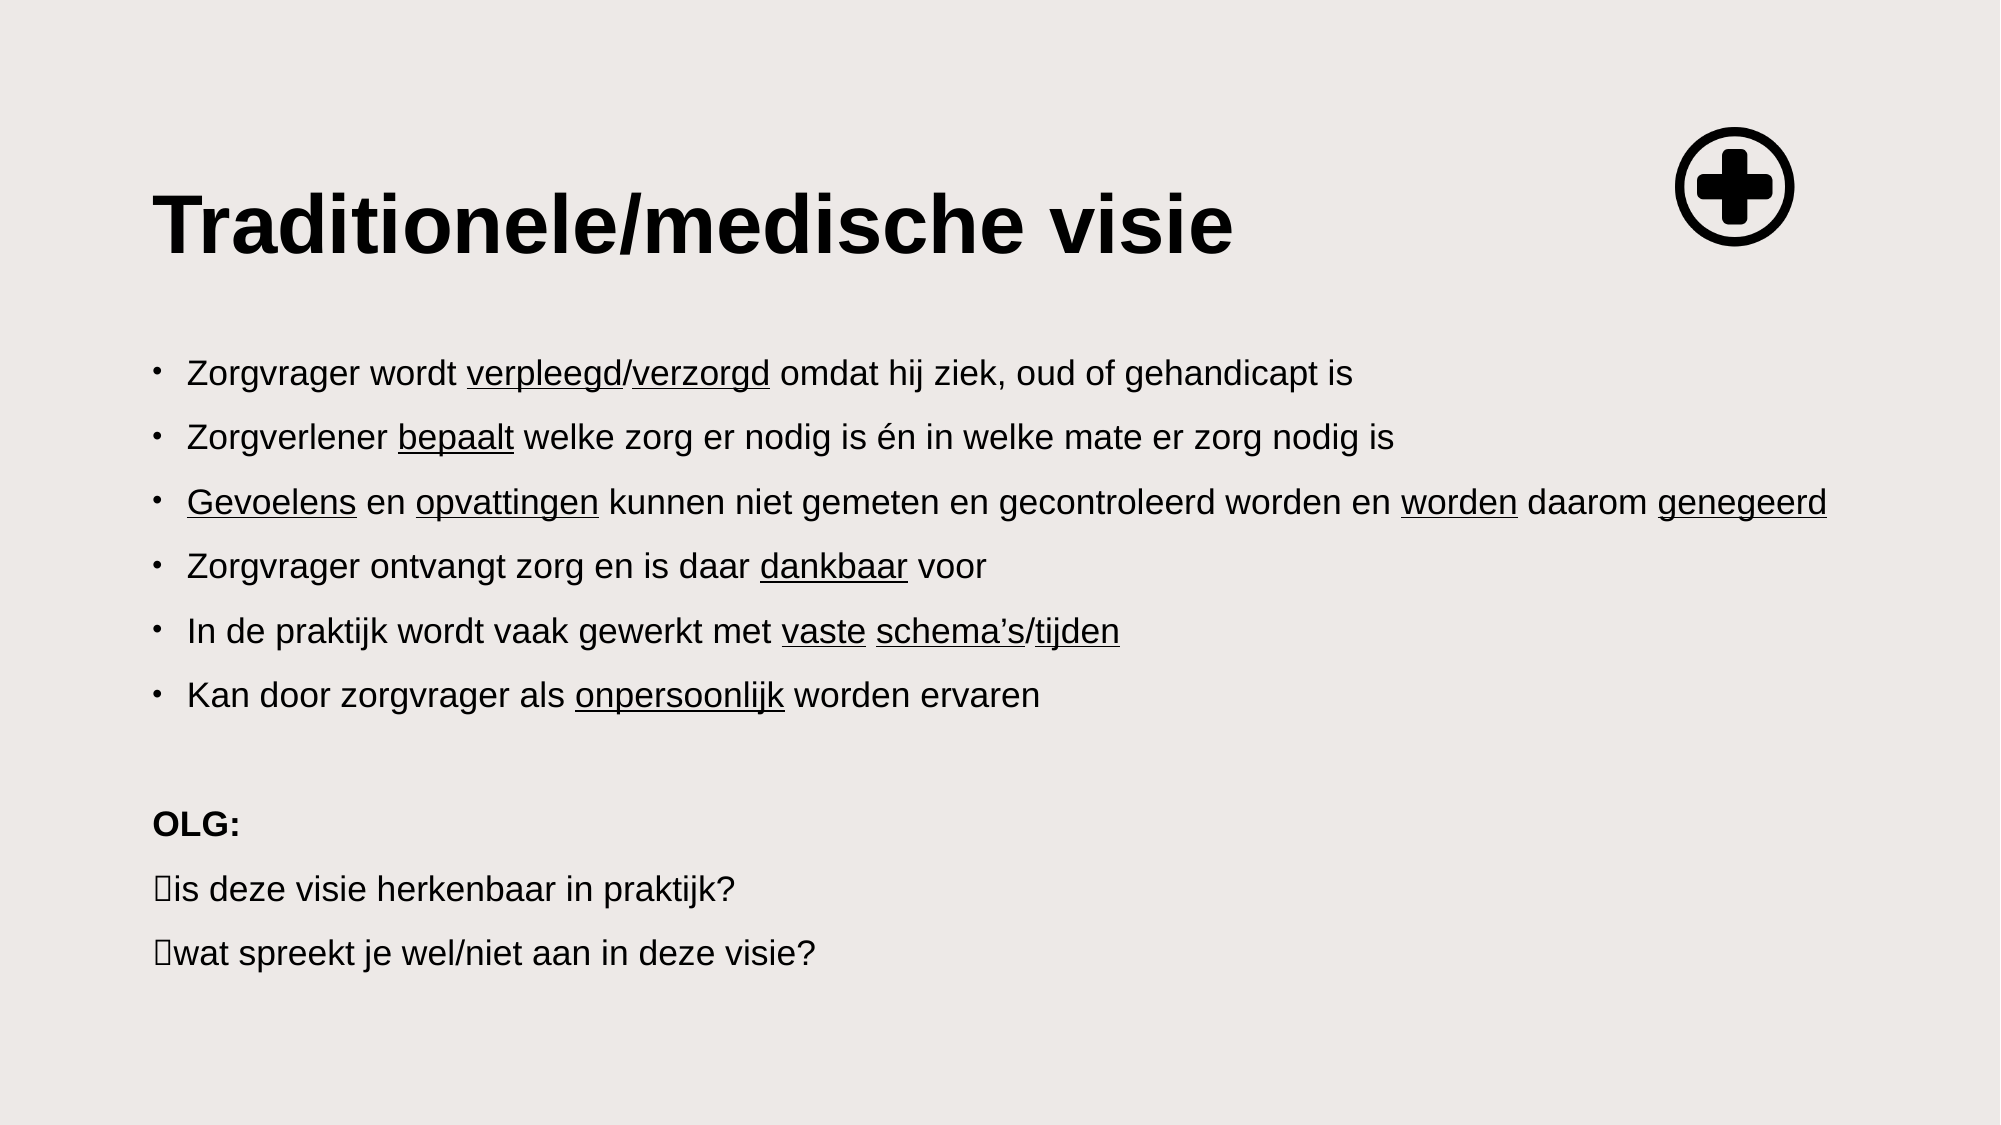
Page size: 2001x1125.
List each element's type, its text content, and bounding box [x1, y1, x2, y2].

title Traditionele/medische visie [137, 95, 1863, 280]
list Zorgvrager wordt verpleegd/verzorgd omdat hij ziek, oud of gehandicapt is Zorgverlener bepaalt welke zorg er nodig is én in welke mate er zorg nodig is Gevoelens en opvattingen kunnen niet gemeten en gecontroleerd worden en worden daarom genegeerd Zorgvrager ontvangt zorg en is daar dankbaar voor In de praktijk wordt vaak gewerkt met vaste schema’s/tijden Kan door zorgvrager als onpersoonlijk worden ervaren OLG: is deze visie herkenbaar in praktijk? wat spreekt je wel/niet aan in deze visie? [137, 338, 1863, 1014]
picture [1659, 111, 1810, 262]
